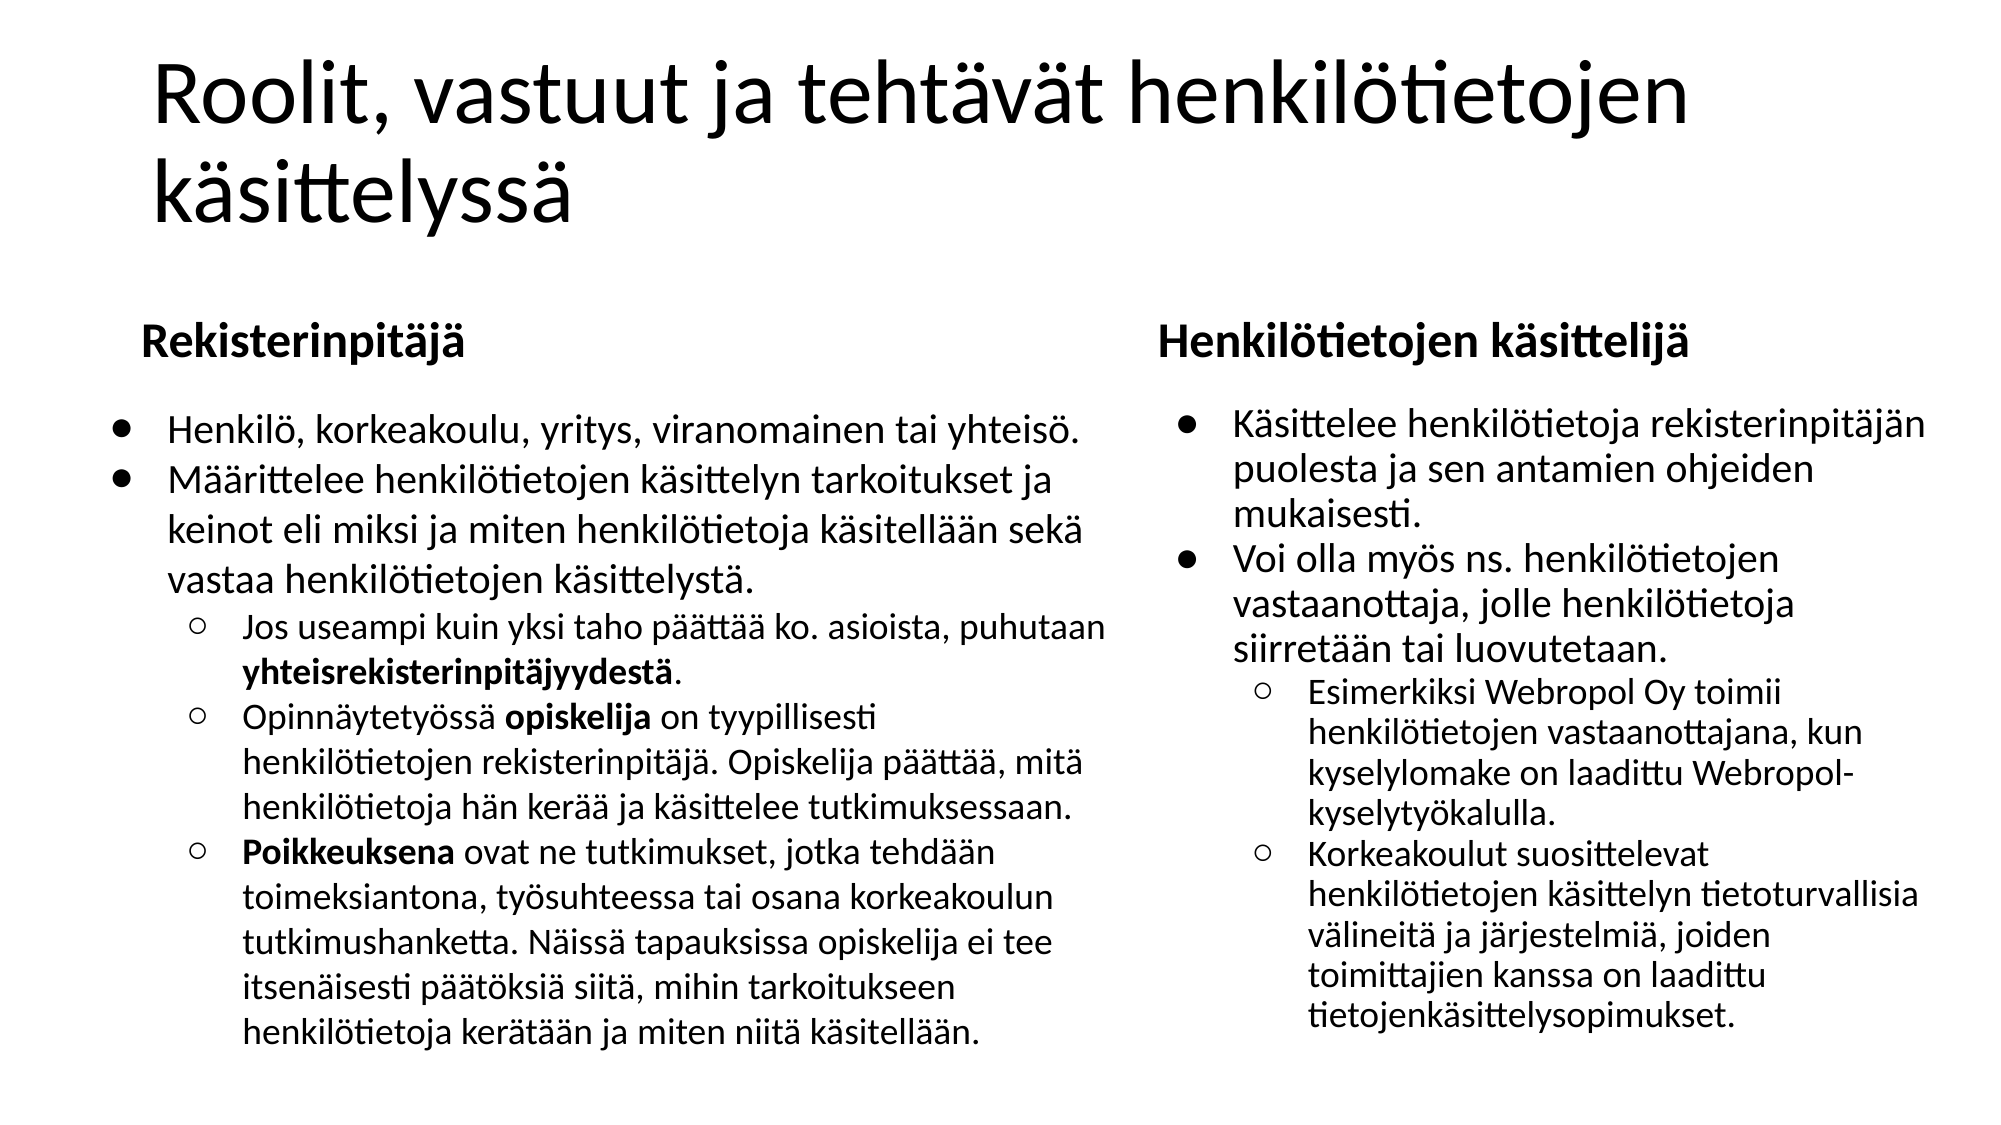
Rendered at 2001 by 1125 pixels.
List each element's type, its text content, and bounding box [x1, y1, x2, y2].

list Henkilötietojen käsittelijä [1142, 240, 1875, 376]
title Roolit, vastuut ja tehtävät henkilötietojen käsittelyssä [137, 34, 1981, 252]
list Rekisterinpitäjä [125, 240, 973, 376]
list Henkilö, korkeakoulu, yritys, viranomainen tai yhteisö. Määrittelee henkilötietojen käsittelyn tarkoitukset ja keinot eli miksi ja miten henkilötietoja käsitellään sekä vastaa henkilötietojen käsittelystä. Jos useampi kuin yksi taho päättää ko. asioista, puhutaan yhteisrekisterinpitäjyydestä. Opinnäytetyössä opiskelija on tyypillisesti henkilötietojen rekisterinpitäjä. Opiskelija päättää, mitä henkilötietoja hän kerää ja käsittelee tutkimuksessaan. Poikkeuksena ovat ne tutkimukset, jotka tehdään toimeksiantona, työsuhteessa tai osana korkeakoulun tutkimushanketta. Näissä tapauksissa opiskelija ei tee itsenäisesti päätöksiä siitä, mihin tarkoitukseen henkilötietoja kerätään ja miten niitä käsitellään. [77, 394, 1131, 1125]
list Käsittelee henkilötietoja rekisterinpitäjän puolesta ja sen antamien ohjeiden mukaisesti. Voi olla myös ns. henkilötietojen vastaanottaja, jolle henkilötietoja siirretään tai luovutetaan. Esimerkiksi Webropol Oy toimii henkilötietojen vastaanottajana, kun kyselylomake on laadittu Webropol-kyselytyökalulla. Korkeakoulut suosittelevat henkilötietojen käsittelyn tietoturvallisia välineitä ja järjestelmiä, joiden toimittajien kanssa on laadittu tietojenkäsittelysopimukset. [1142, 394, 1949, 1125]
